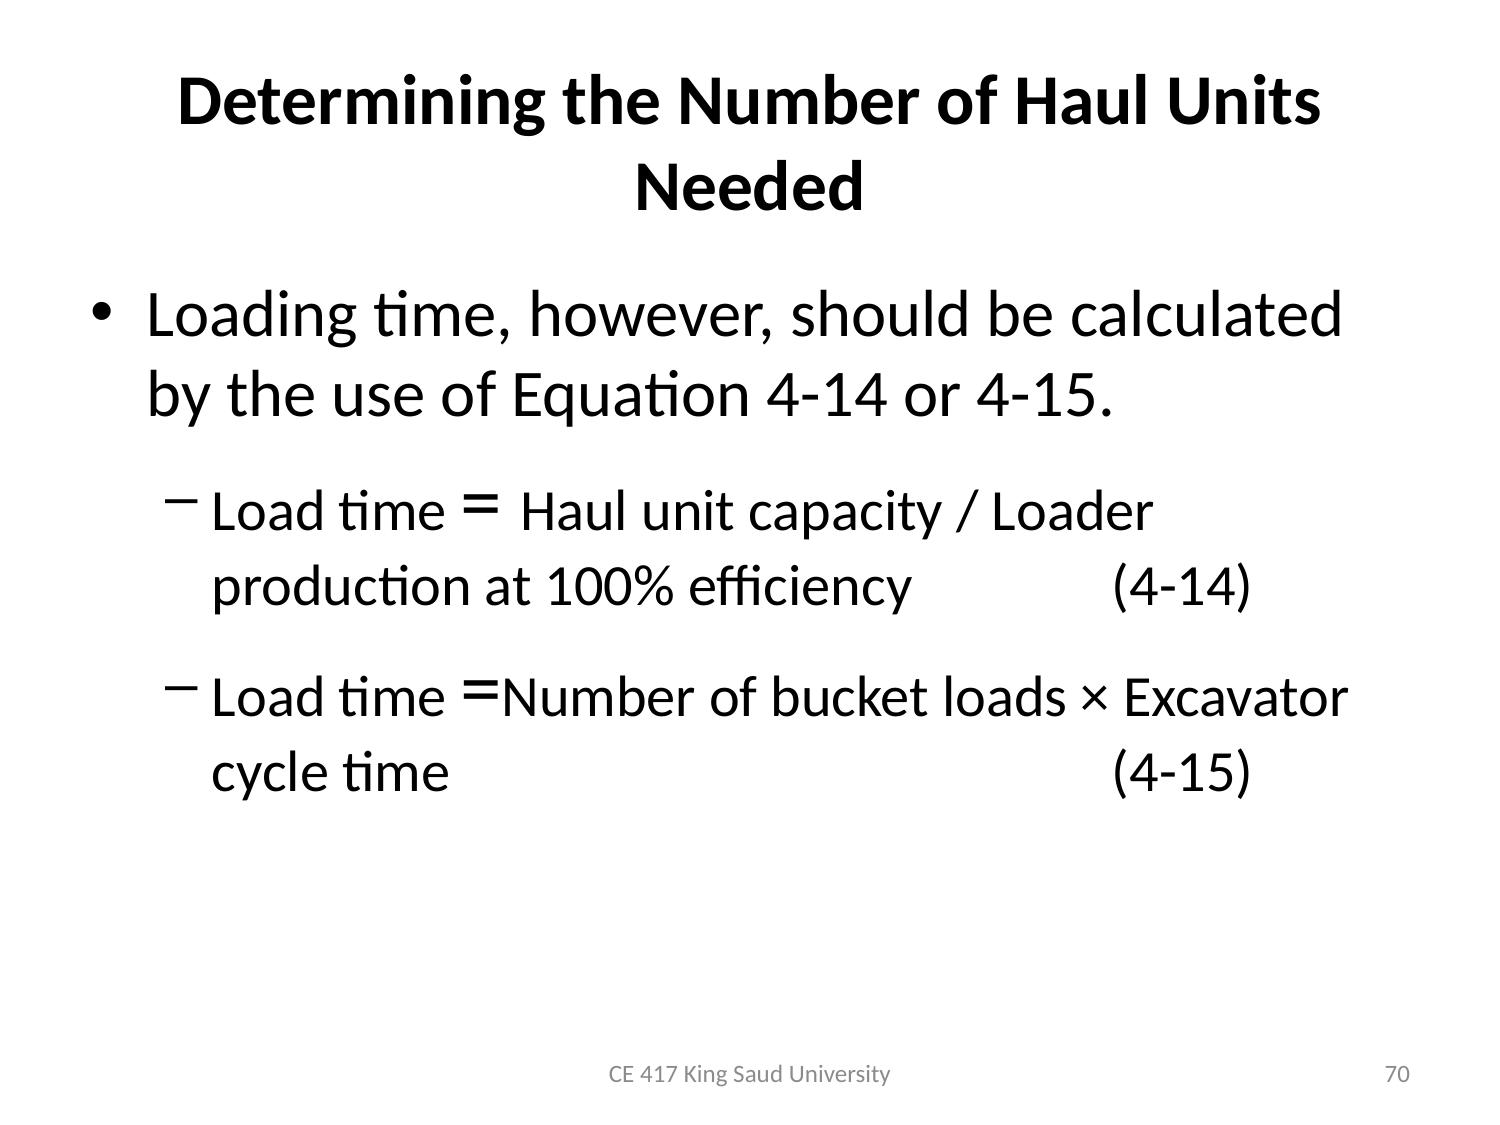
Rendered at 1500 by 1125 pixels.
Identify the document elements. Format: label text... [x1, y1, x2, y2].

slide_number 70 [1074, 1042, 1425, 1103]
footer CE 417 King Saud University [512, 1042, 988, 1103]
title Determining the Number of Haul Units Needed [75, 45, 1425, 233]
list Loading time, however, should be calculated by the use of Equation 4-14 or 4-15. Load time = Haul unit capacity / Loader production at 100% efficiency (4-14) Load time =Number of bucket loads × Excavator cycle time (4-15) [75, 262, 1425, 1005]
